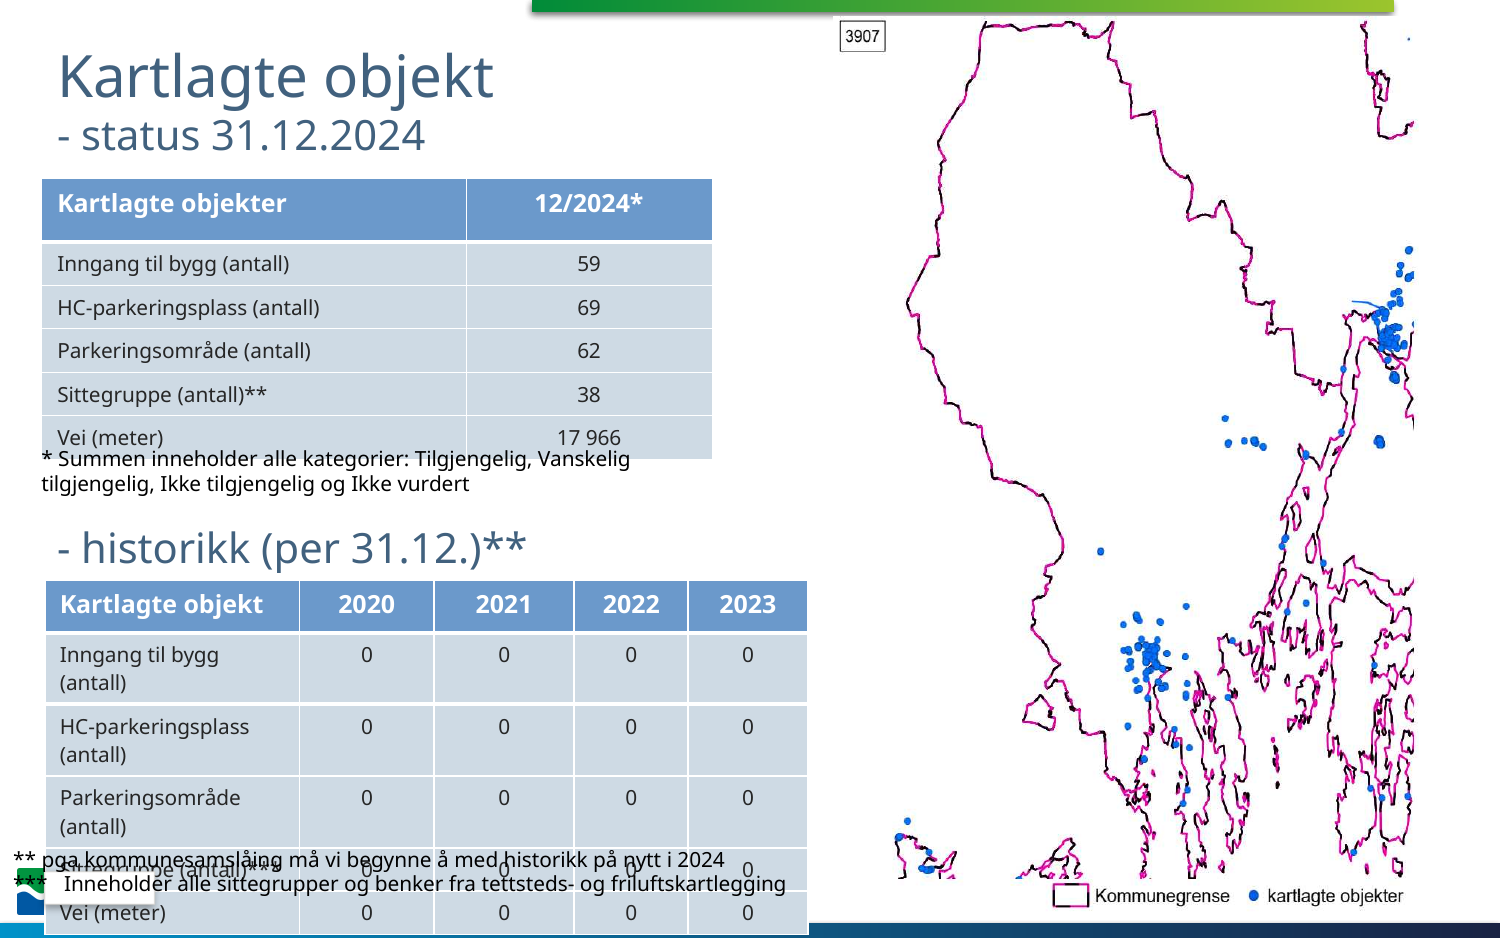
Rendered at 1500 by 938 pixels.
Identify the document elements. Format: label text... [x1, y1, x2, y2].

table_cell HC-parkeringsplass (antall) [42, 286, 466, 328]
table_cell 0 [689, 892, 807, 934]
table_cell Inngang til bygg (antall) [46, 635, 299, 702]
table_cell Vei (meter) [46, 904, 299, 934]
table_cell Parkeringsområde (antall) [46, 777, 299, 838]
table_cell 0 [300, 706, 433, 775]
table_cell HC-parkeringsplass (antall) [46, 706, 299, 775]
table_cell 69 [467, 286, 712, 328]
table_cell 0 [300, 635, 433, 702]
table_cell 38 [467, 373, 712, 415]
table_cell 0 [689, 635, 807, 702]
text_box - historikk (per 31.12.)** [42, 496, 828, 580]
table_cell 0 [435, 904, 573, 934]
table_cell 62 [467, 329, 712, 372]
table_header 2020 [300, 581, 433, 631]
table_cell 0 [435, 777, 573, 838]
table_cell 0 [575, 706, 687, 775]
table_cell Vei (meter) [42, 416, 466, 438]
table_cell Inngang til bygg (antall) [42, 244, 466, 285]
table_cell 0 [300, 777, 433, 838]
table_cell 17 966 [467, 416, 712, 459]
table_header Kartlagte objekter [42, 179, 466, 240]
table_header 2021 [435, 581, 573, 631]
table_cell Sittegruppe (antall)** [42, 373, 466, 415]
table_cell 0 [575, 635, 687, 702]
table_header Kartlagte objekt [46, 581, 299, 631]
table_cell 0 [435, 635, 573, 702]
text_box ** pga kommunesamslåing må vi begynne å med historikk på nytt i 2024 *** Inneholder alle sittegrupper og benker fra tettsteds- og friluftskartlegging [0, 838, 802, 904]
table_cell 0 [435, 706, 573, 775]
table_header 2023 [689, 581, 807, 631]
table_header 2022 [575, 581, 687, 631]
table_cell Parkeringsområde (antall) [42, 329, 466, 372]
table_header 12/2024* [467, 179, 712, 240]
picture [833, 16, 1419, 913]
text_box Kartlagte objekt - status 31.12.2024 [42, 24, 828, 167]
table_cell 59 [467, 244, 712, 285]
table_cell 0 [689, 706, 807, 775]
text_box * Summen inneholder alle kategorier: Tilgjengelig, Vanskelig tilgjengelig, Ikke tilgjengelig og Ikke vurdert [26, 438, 711, 504]
table_cell 0 [802, 849, 807, 890]
table_cell 0 [689, 777, 807, 847]
table_cell 0 [575, 777, 687, 838]
table_cell 0 [300, 904, 433, 934]
table_cell 0 [575, 904, 687, 934]
